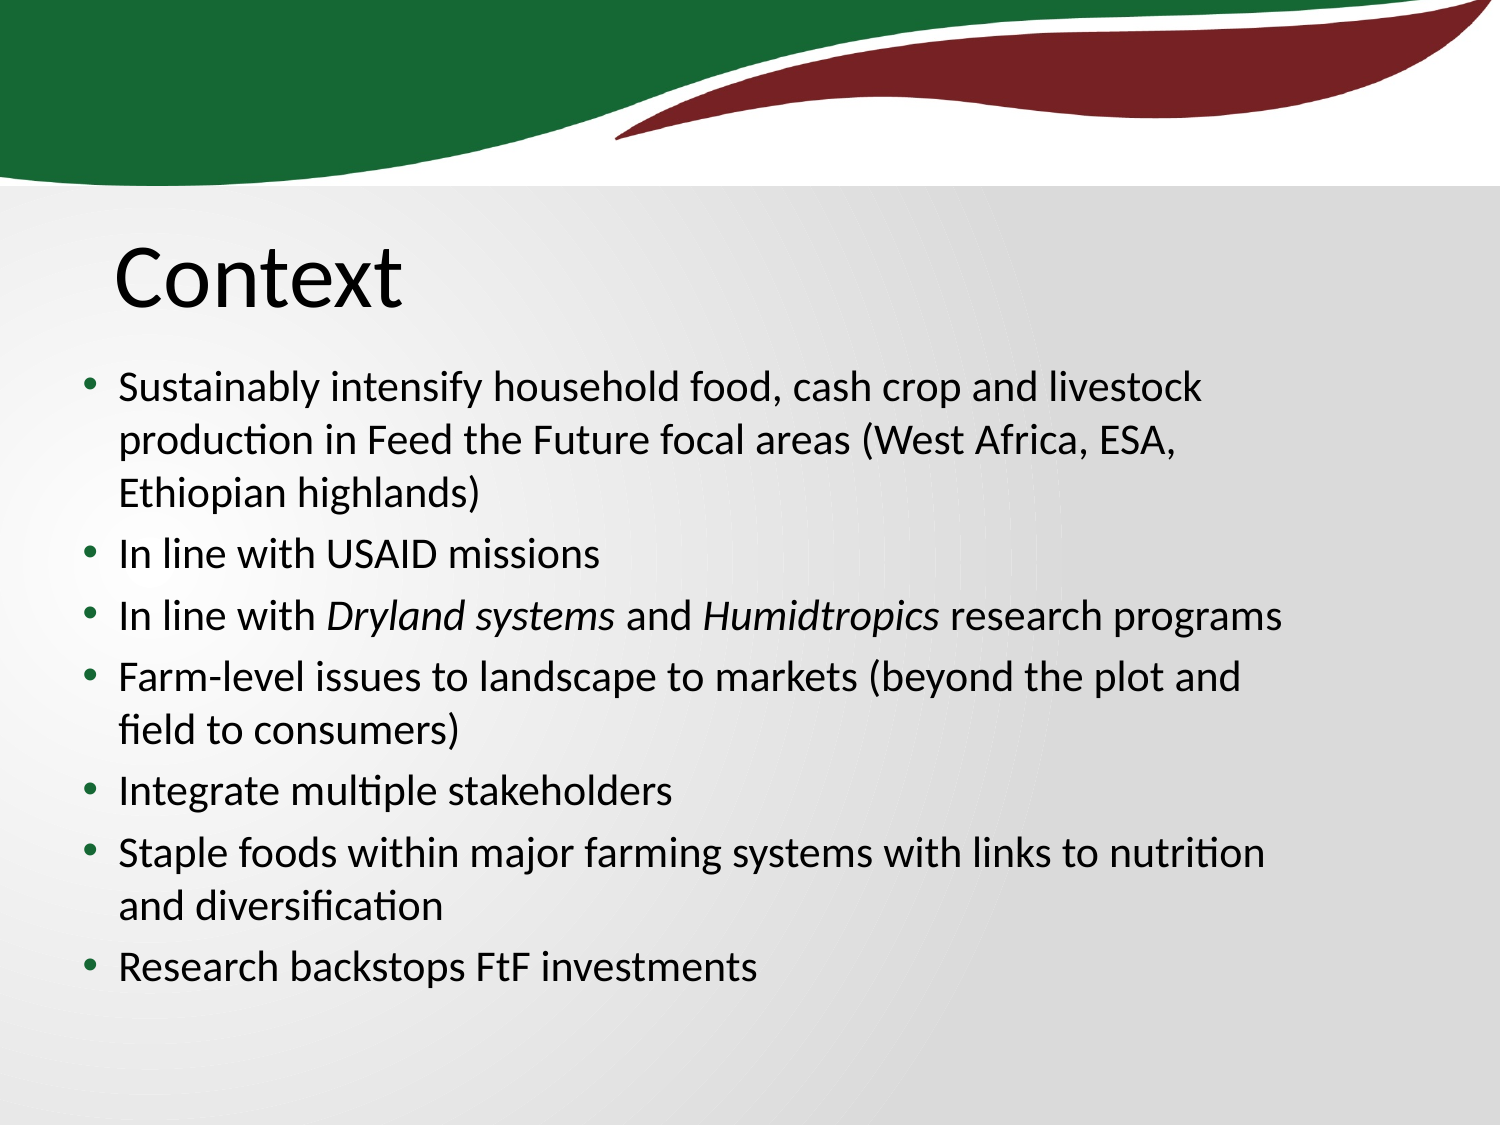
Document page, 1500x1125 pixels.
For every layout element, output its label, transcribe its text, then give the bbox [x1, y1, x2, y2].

list Sustainably intensify household food, cash crop and livestock production in Feed the Future focal areas (West Africa, ESA, Ethiopian highlands) In line with USAID missions In line with Dryland systems and Humidtropics research programs Farm-level issues to landscape to markets (beyond the plot and field to consumers) Integrate multiple stakeholders Staple foods within major farming systems with links to nutrition and diversification Research backstops FtF investments [50, 350, 1300, 1038]
text_box Context [100, 208, 1351, 358]
picture [0, 0, 1500, 186]
